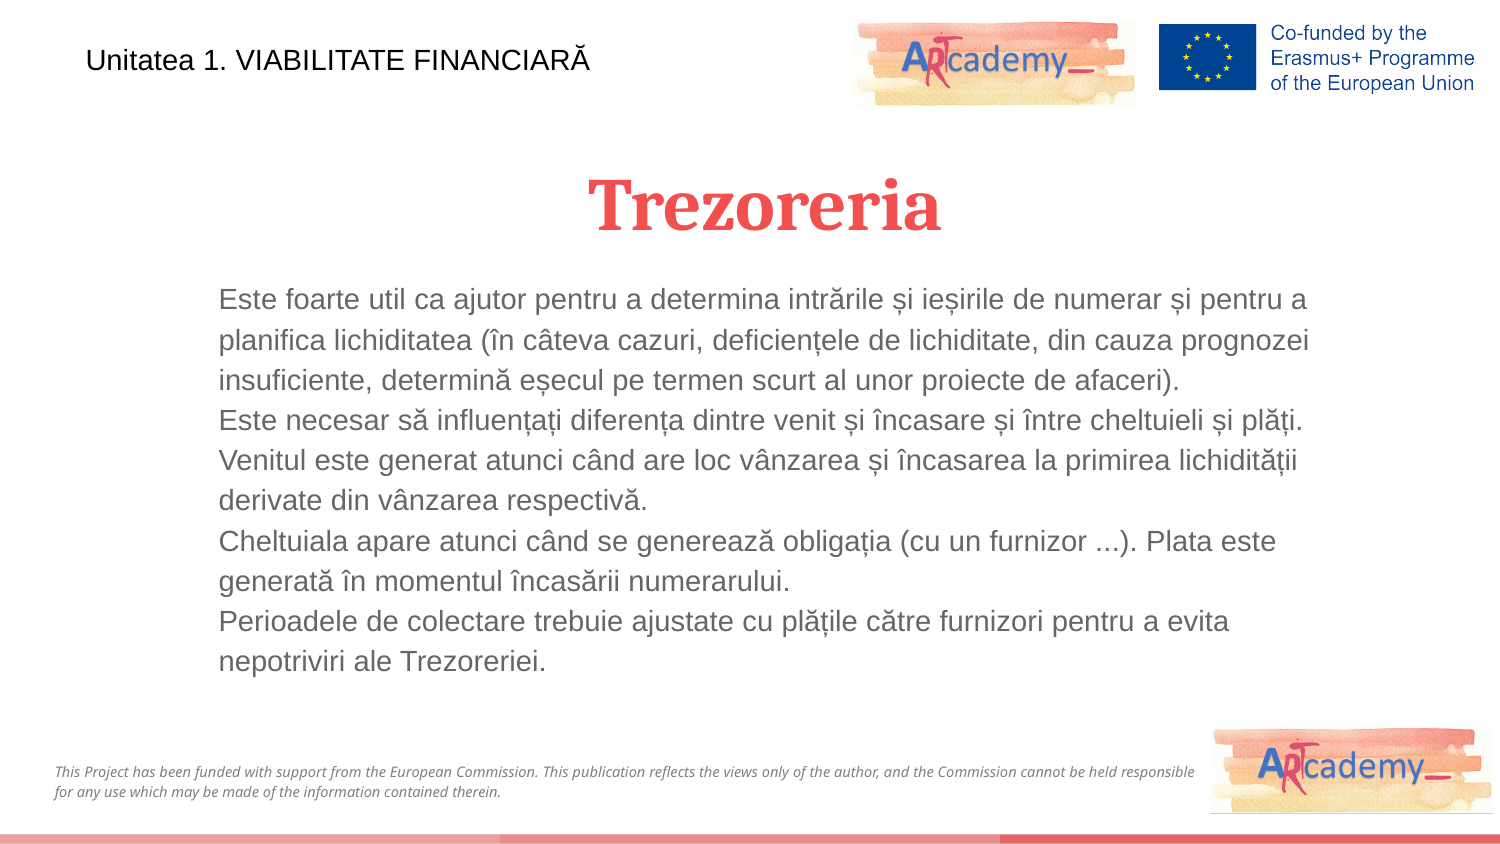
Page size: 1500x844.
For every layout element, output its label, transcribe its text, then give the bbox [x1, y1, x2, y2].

title Trezoreria [180, 53, 1352, 260]
picture [1210, 709, 1493, 844]
picture [1158, 24, 1474, 94]
list Este foarte util ca ajutor pentru a determina intrările și ieșirile de numerar și pentru a planifica lichiditatea (în câteva cazuri, deficiențele de lichiditate, din cauza prognozei insuficiente, determină eșecul pe termen scurt al unor proiecte de afaceri). Este necesar să influențați diferența dintre venit și încasare și între cheltuieli și plăți. Venitul este generat atunci când are loc vânzarea și încasarea la primirea lichidității derivate din vânzarea respectivă. Cheltuiala apare atunci când se generează obligația (cu un furnizor ...). Plata este generată în momentul încasării numerarului. Perioadele de colectare trebuie ajustate cu plățile către furnizori pentru a evita nepotriviri ale Trezoreriei. [180, 260, 1352, 732]
text_box Unitatea 1. VIABILITATE FINANCIARĂ [70, 33, 652, 84]
text_box This Project has been funded with support from the European Commission. This publication reflects the views only of the author, and the Commission cannot be held responsible for any use which may be made of the information contained therein. [39, 754, 1205, 799]
picture [854, 2, 1137, 138]
